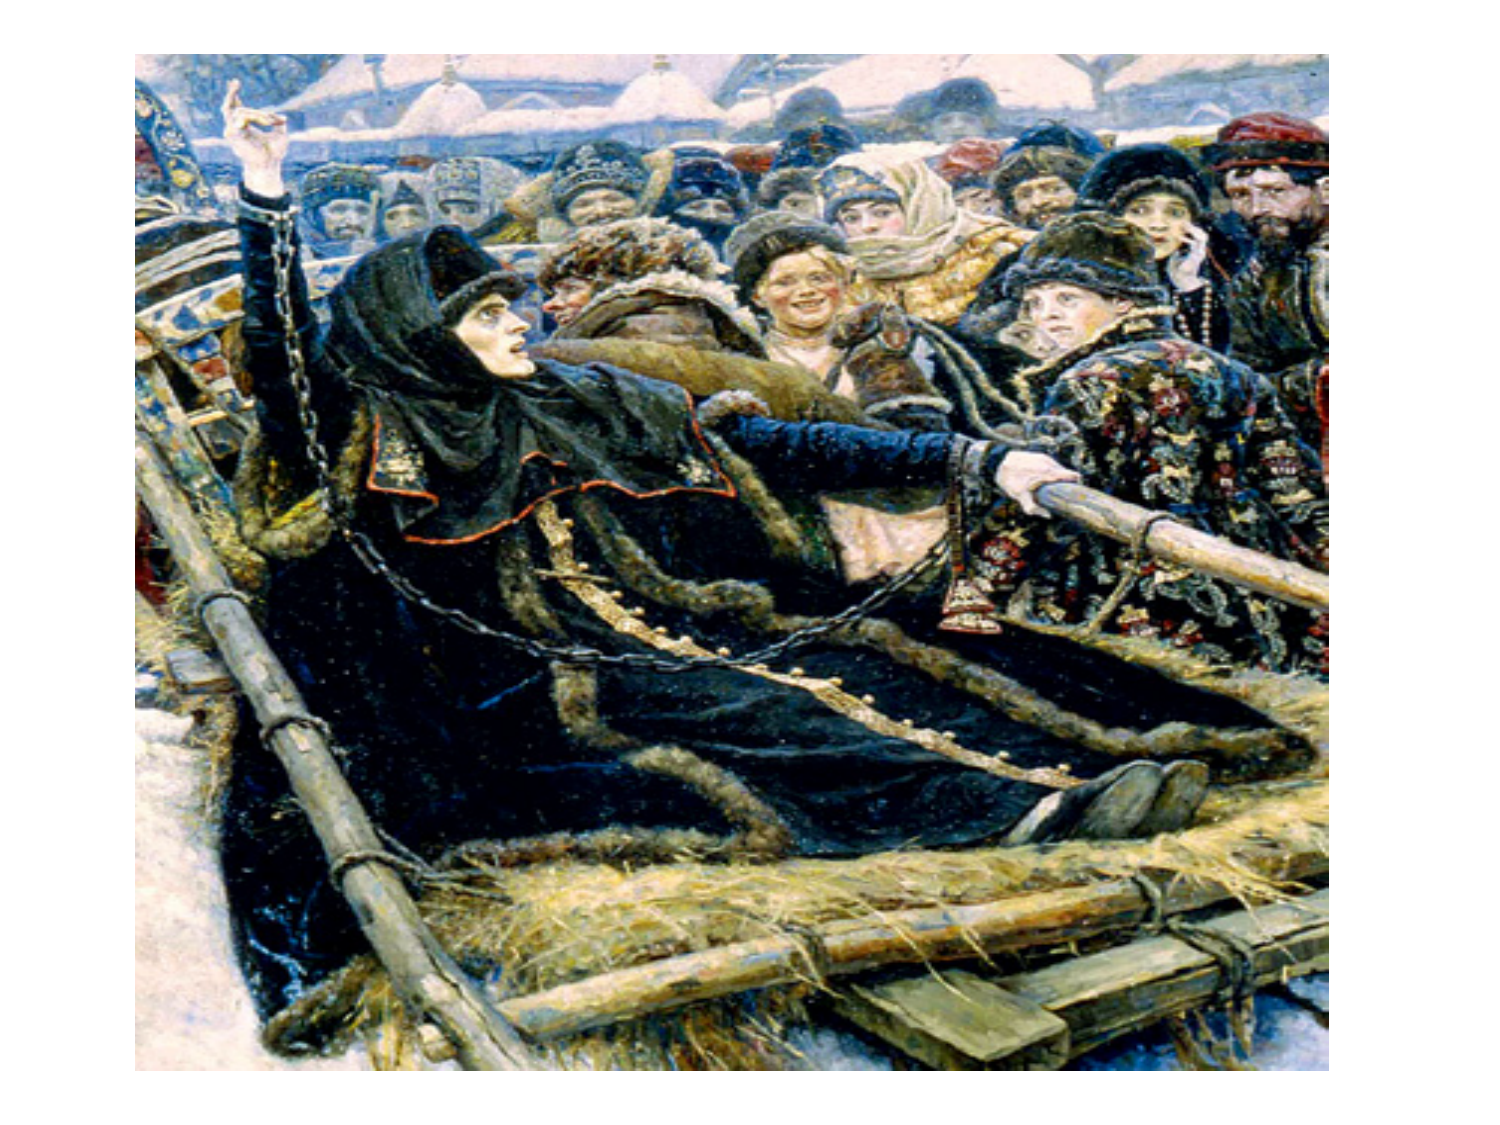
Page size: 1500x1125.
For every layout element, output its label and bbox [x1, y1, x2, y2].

picture [135, 54, 1329, 1071]
